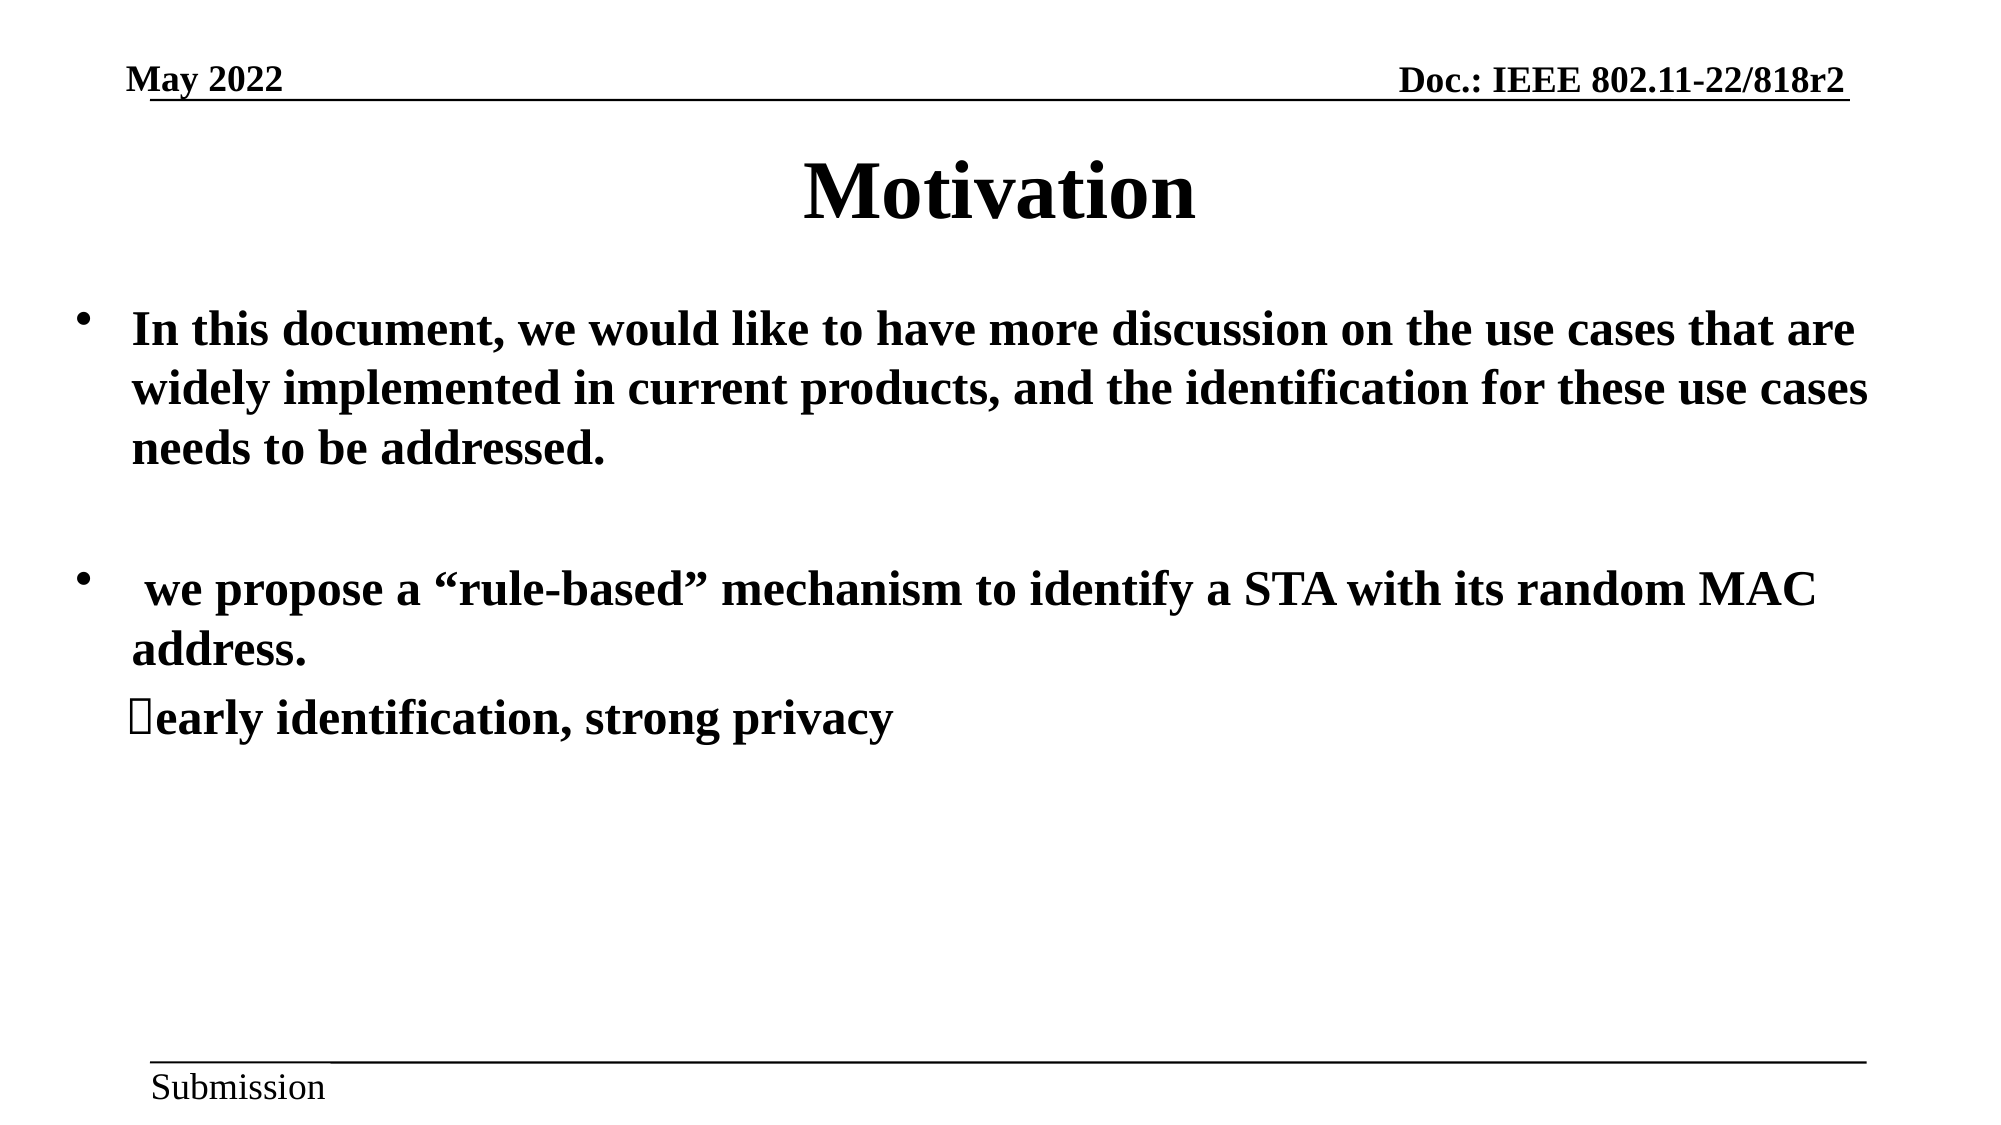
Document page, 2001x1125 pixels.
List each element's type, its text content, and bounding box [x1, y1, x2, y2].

list In this document, we would like to have more discussion on the use cases that are widely implemented in current products, and the identification for these use cases needs to be addressed. we propose a “rule-based” mechanism to identify a STA with its random MAC address. early identification, strong privacy [60, 287, 1944, 1102]
title Motivation [137, 112, 1863, 259]
